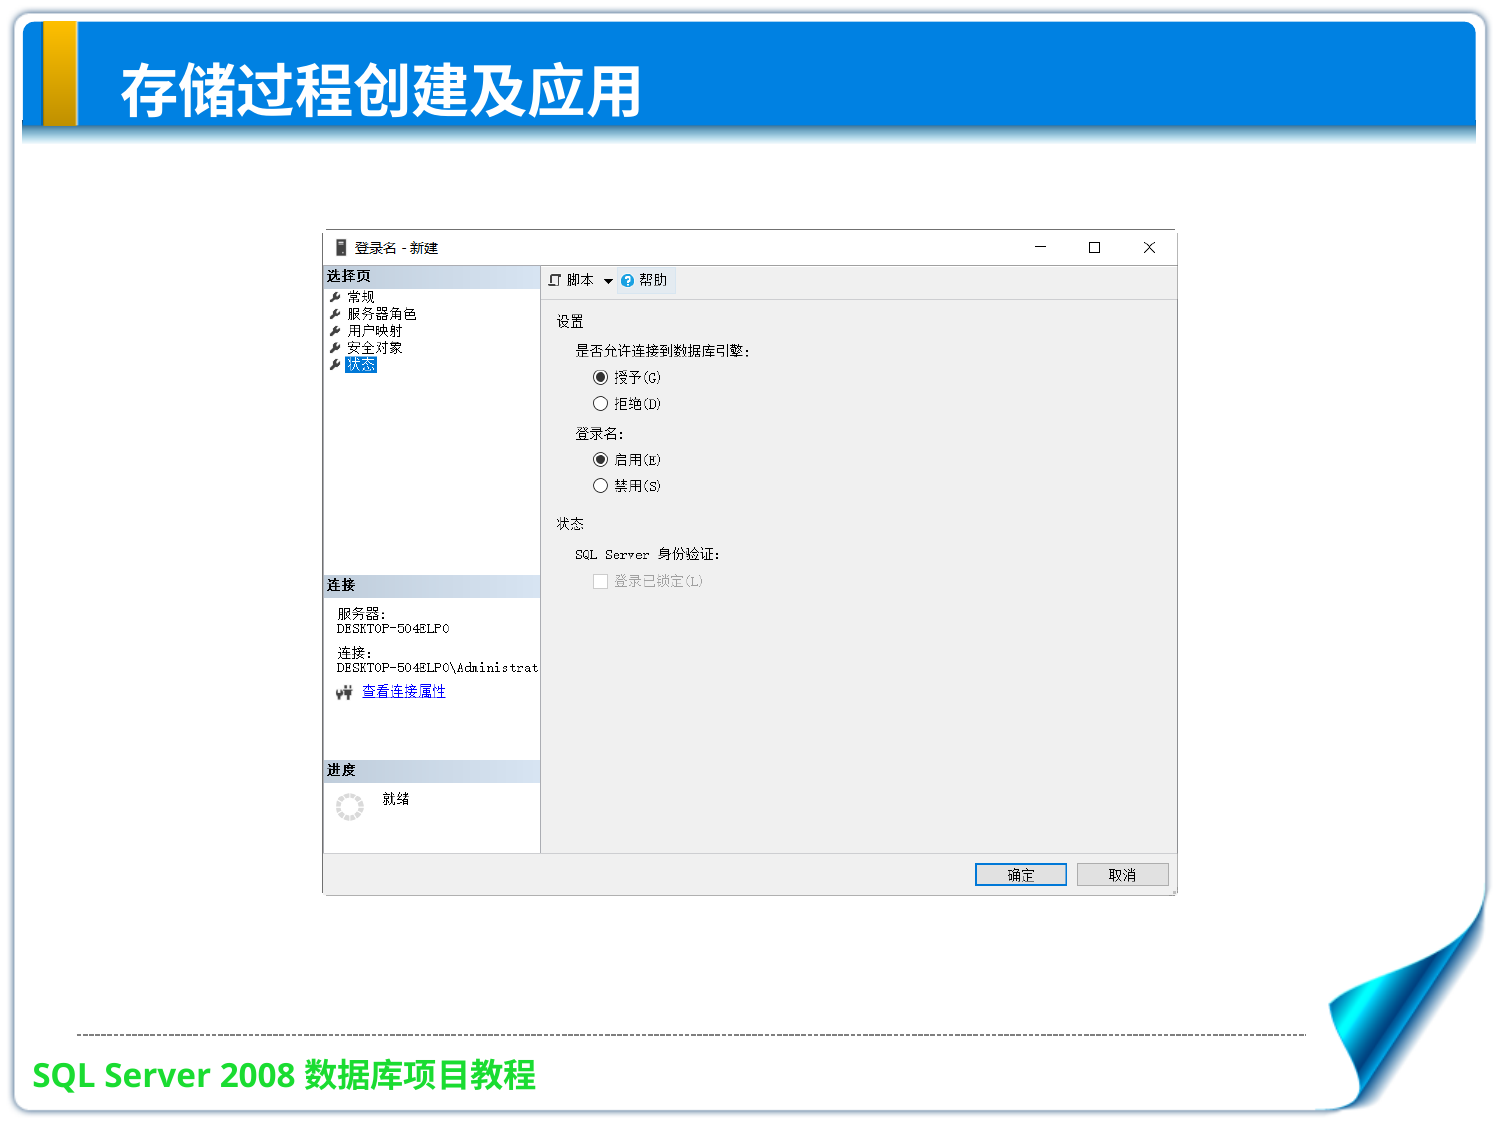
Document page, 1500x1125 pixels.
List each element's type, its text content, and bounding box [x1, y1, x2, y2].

picture [0, 0, 1500, 1125]
text_box 存储过程创建及应用 [105, 46, 1477, 132]
